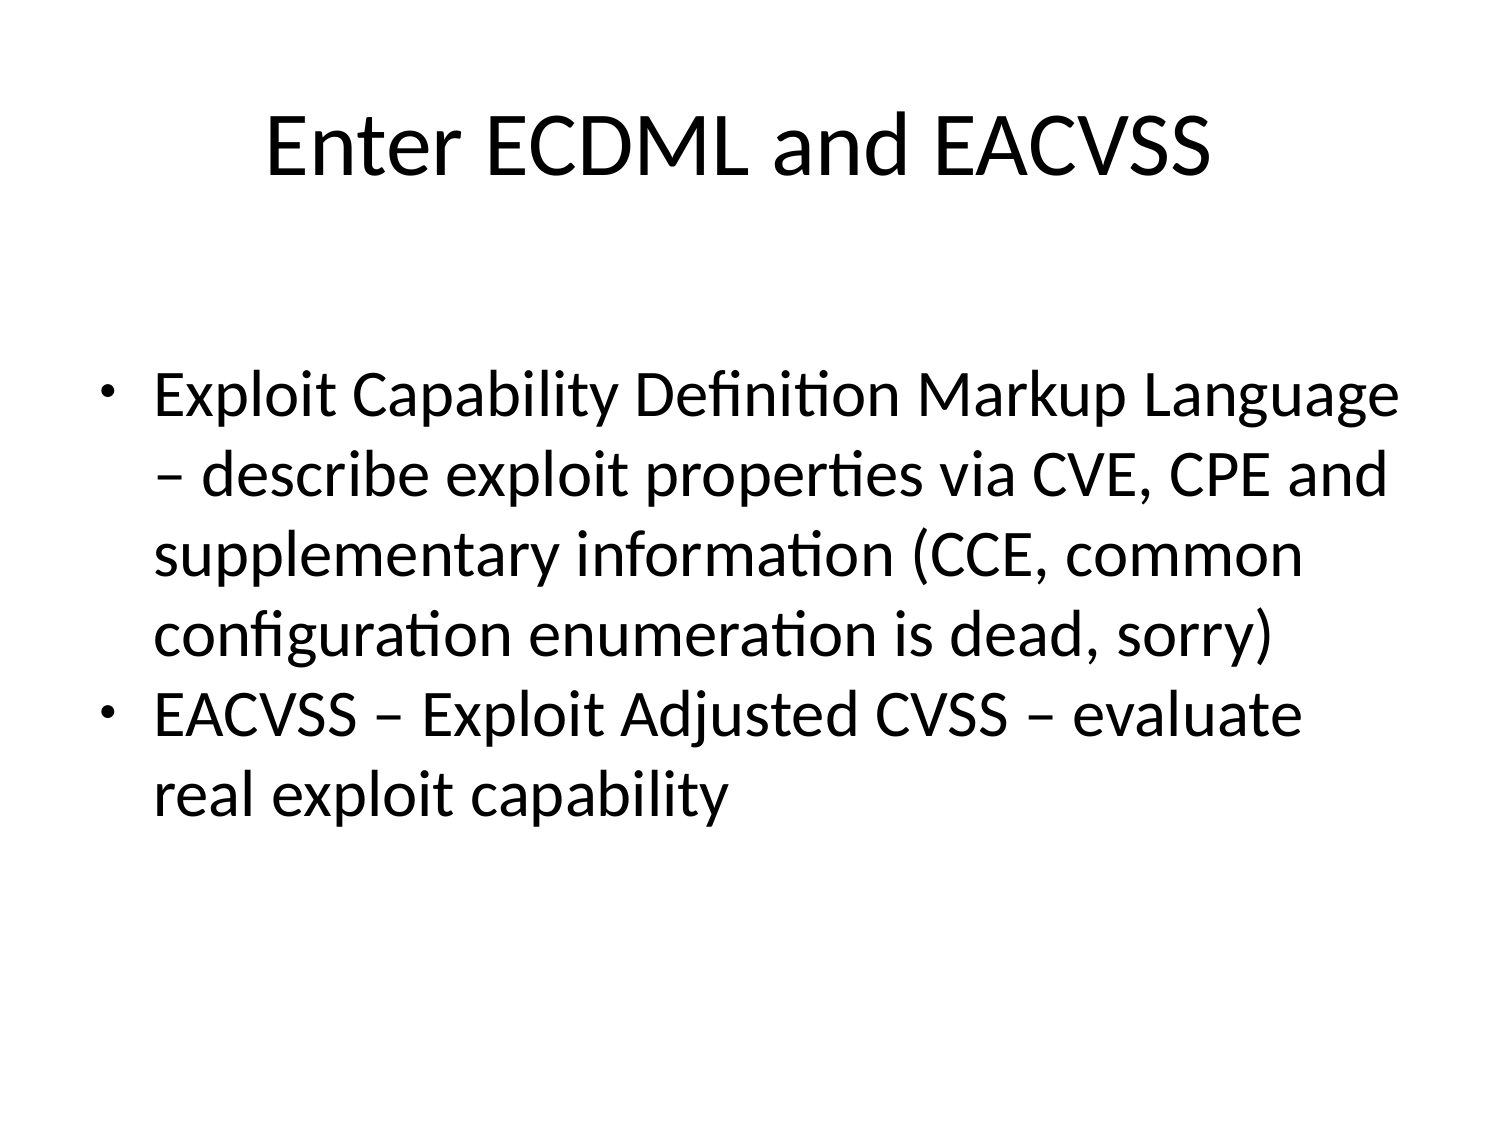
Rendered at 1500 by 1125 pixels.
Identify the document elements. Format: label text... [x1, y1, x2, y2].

text_box Exploit Capability Definition Markup Language – describe exploit properties via CVE, CPE and supplementary information (CCE, common configuration enumeration is dead, sorry) EACVSS – Exploit Adjusted CVSS – evaluate real exploit capability [75, 262, 1425, 917]
text_box Enter ECDML and EACVSS [75, 76, 1425, 201]
